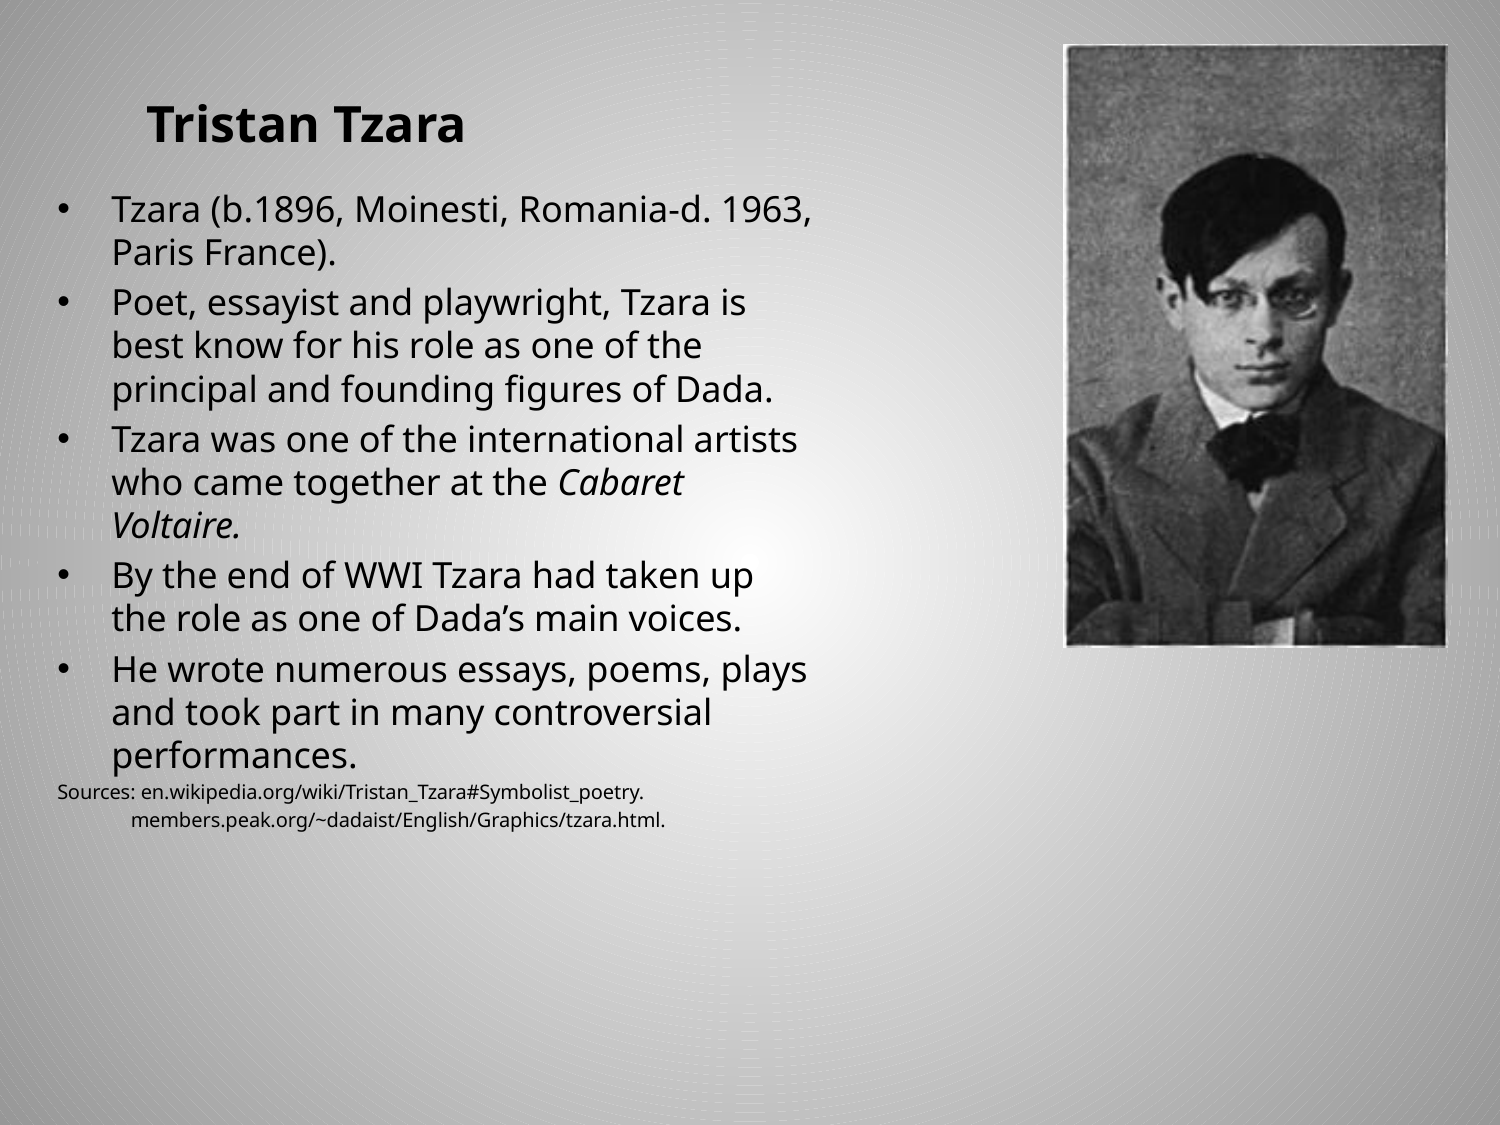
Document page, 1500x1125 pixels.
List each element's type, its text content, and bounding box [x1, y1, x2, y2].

picture [1063, 44, 1448, 648]
title Tristan Tzara [0, 45, 691, 200]
list Tzara (b.1896, Moinesti, Romania-d. 1963, Paris France). Poet, essayist and playwright, Tzara is best know for his role as one of the principal and founding figures of Dada. Tzara was one of the international artists who came together at the Cabaret Voltaire. By the end of WWI Tzara had taken up the role as one of Dada’s main voices. He wrote numerous essays, poems, plays and took part in many controversial performances. Sources: en.wikipedia.org/wiki/Tristan_Tzara#Symbolist_poetry. members.peak.org/~dadaist/English/Graphics/tzara.html. [42, 179, 832, 846]
